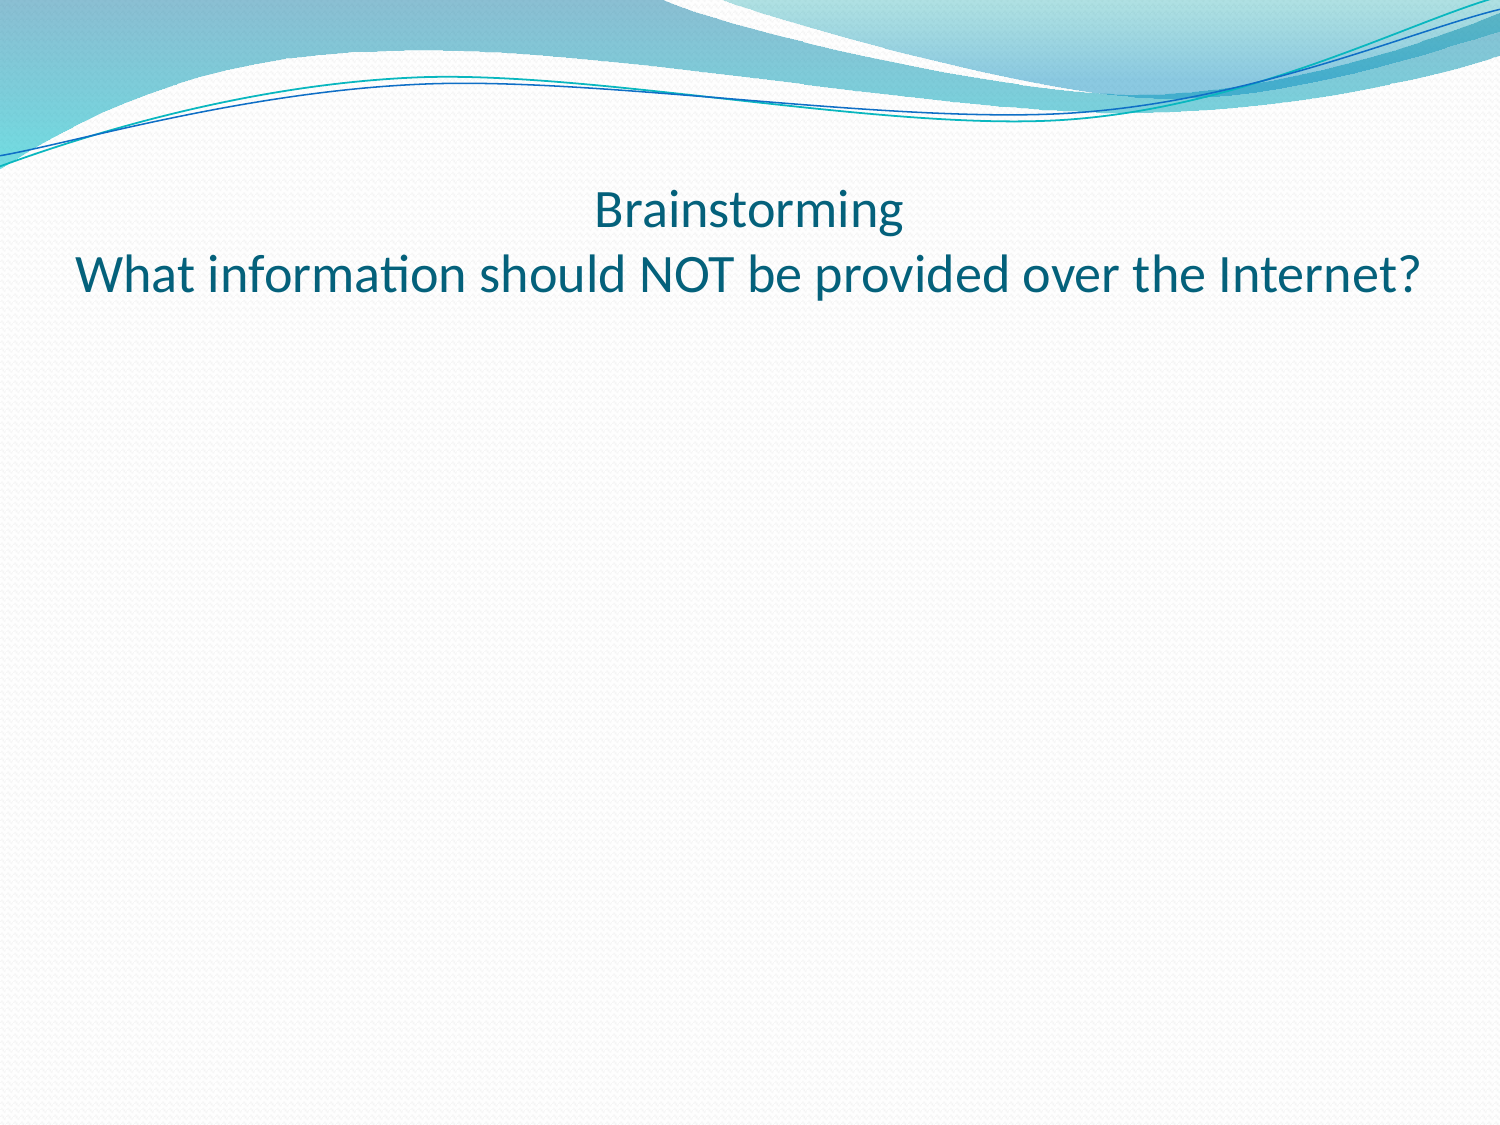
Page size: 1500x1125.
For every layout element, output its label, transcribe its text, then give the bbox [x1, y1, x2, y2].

title Brainstorming What information should NOT be provided over the Internet? [75, 115, 1425, 303]
